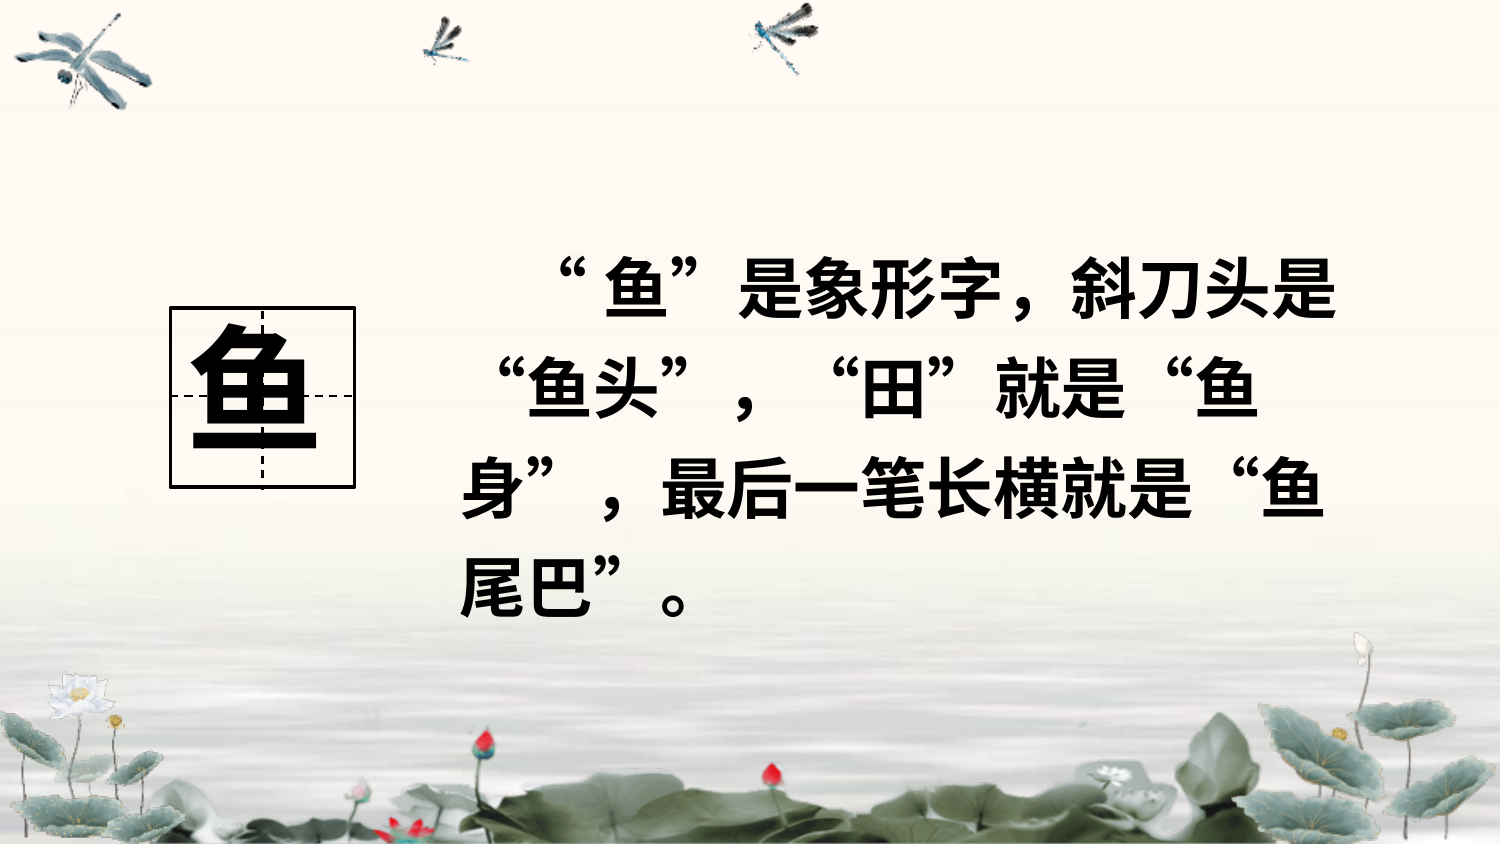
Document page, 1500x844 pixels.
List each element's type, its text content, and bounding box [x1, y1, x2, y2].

text_box 鱼 [172, 297, 345, 308]
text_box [169, 308, 355, 490]
text_box “鱼”是象形字，斜刀头是“鱼头”，“田”就是“鱼身”，最后一笔长横就是“鱼尾巴”。 [445, 219, 1363, 634]
picture [0, 0, 1500, 844]
